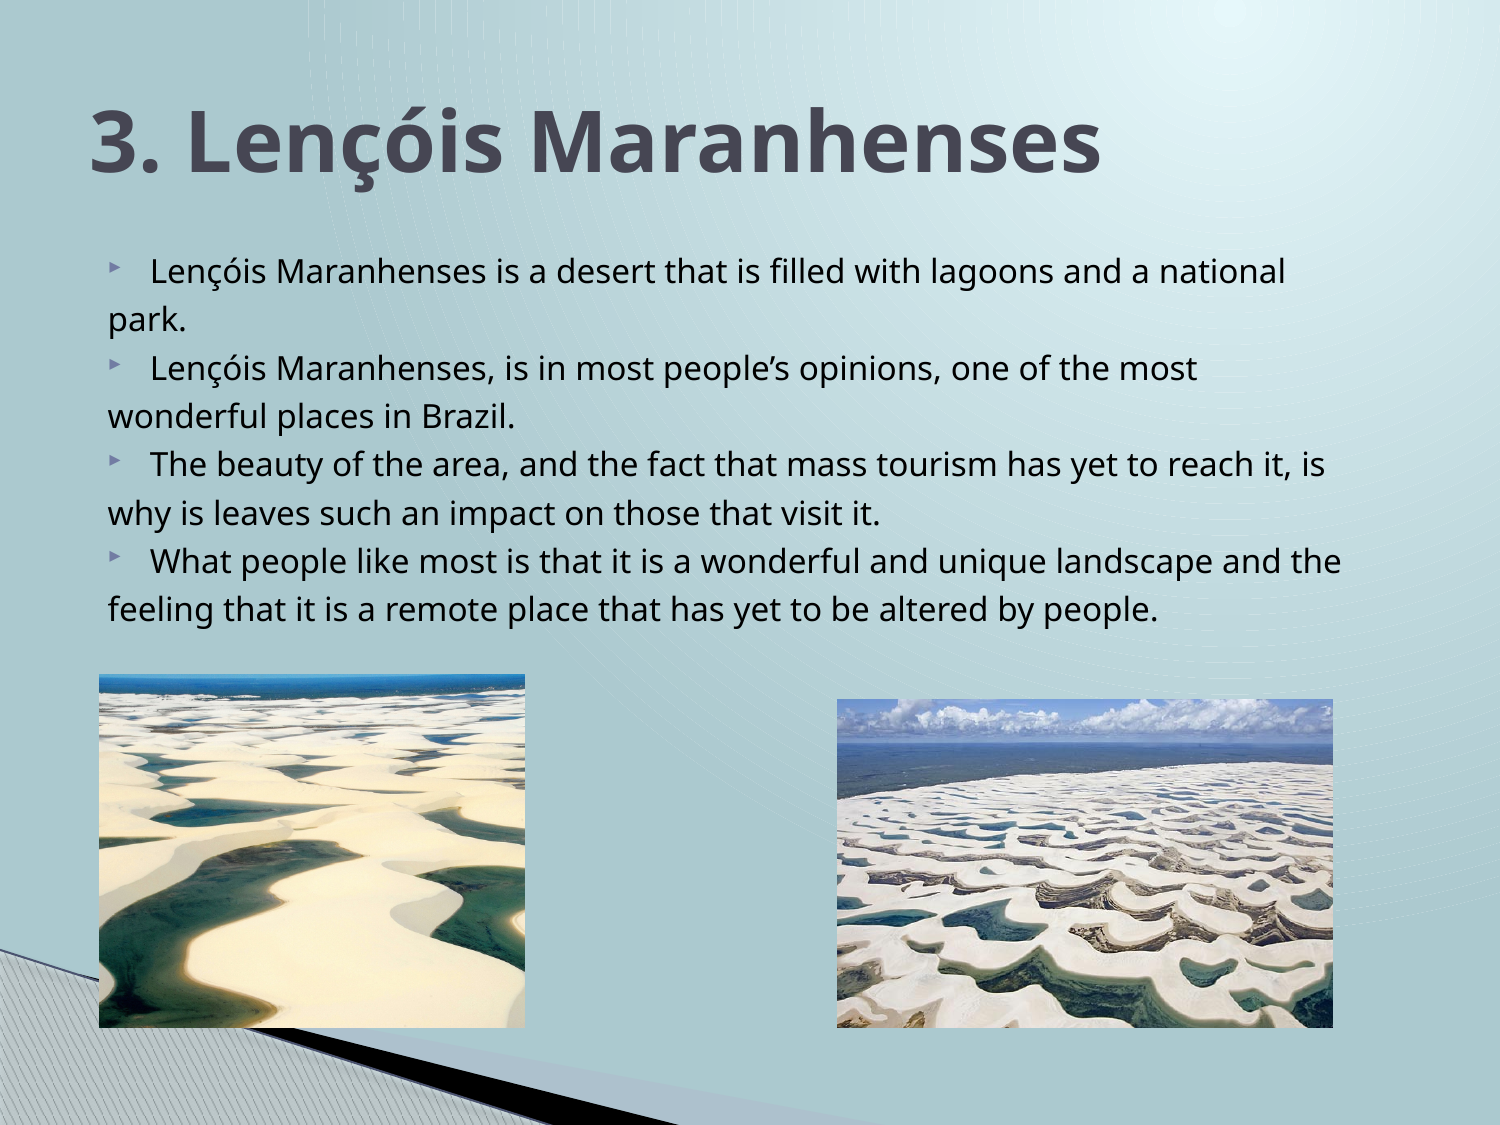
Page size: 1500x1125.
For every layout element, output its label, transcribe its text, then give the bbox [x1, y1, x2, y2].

title 3. Lençóis Maranhenses [75, 45, 1425, 233]
picture [837, 699, 1334, 1028]
list Lençóis Maranhenses is a desert that is filled with lagoons and a national park. Lençóis Maranhenses, is in most people’s opinions, one of the most wonderful places in Brazil. The beauty of the area, and the fact that mass tourism has yet to reach it, is why is leaves such an impact on those that visit it. What people like most is that it is a wonderful and unique landscape and the feeling that it is a remote place that has yet to be altered by people. [75, 243, 1425, 986]
picture [99, 674, 526, 1028]
